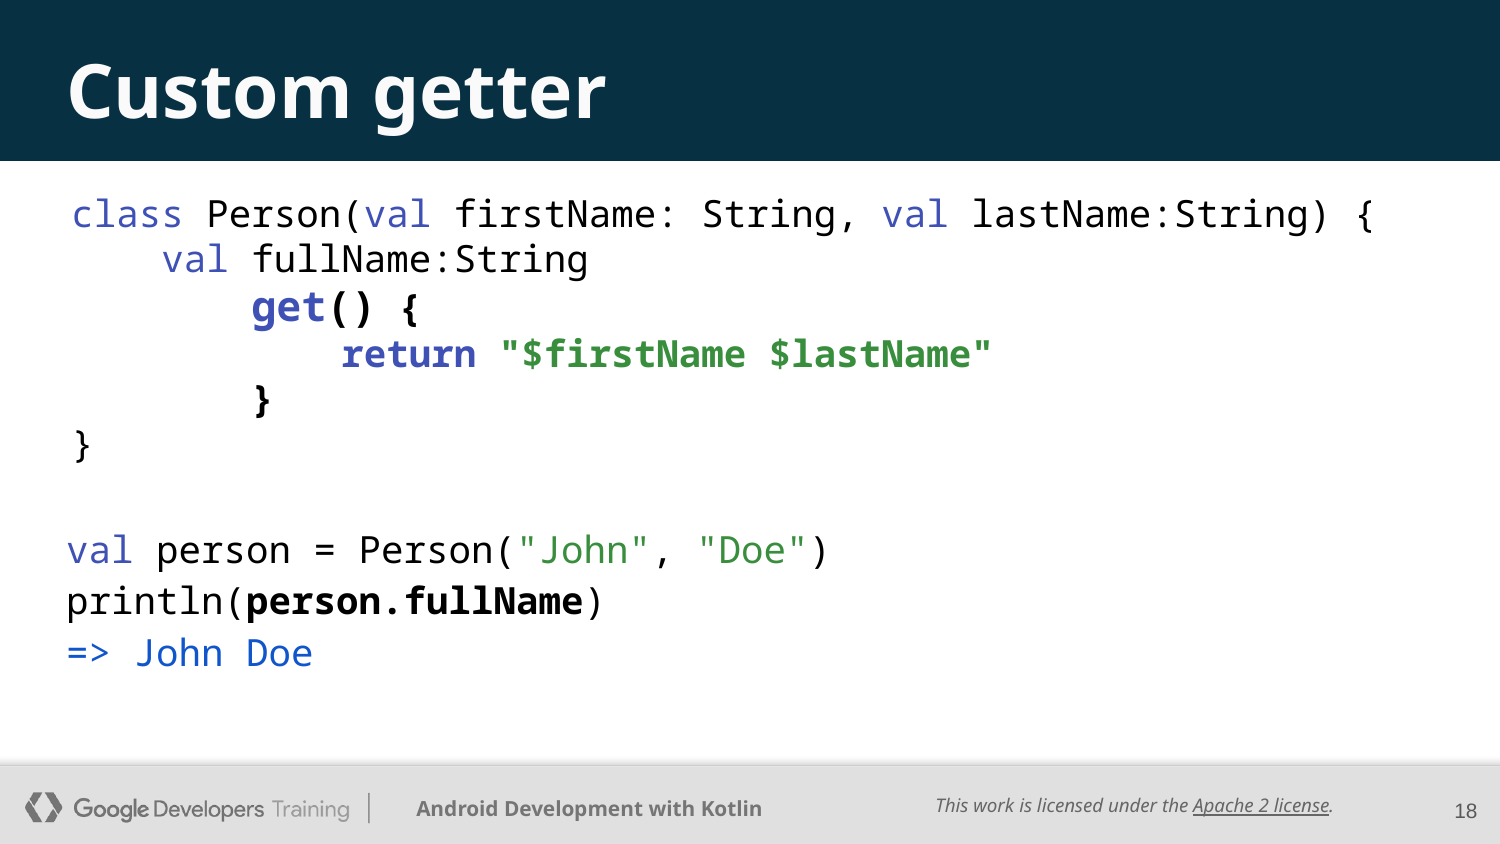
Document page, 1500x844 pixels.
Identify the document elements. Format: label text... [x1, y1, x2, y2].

picture [0, 161, 1500, 844]
text_box val person = Person("John", "Doe") println(person.fullName) => John Doe [51, 503, 943, 727]
slide_number ‹#› [1402, 777, 1493, 842]
title Custom getter [51, 28, 1449, 122]
list class Person(val firstName: String, val lastName:String) { val fullName:String get() { return "$firstName $lastName" } } [56, 175, 1449, 721]
